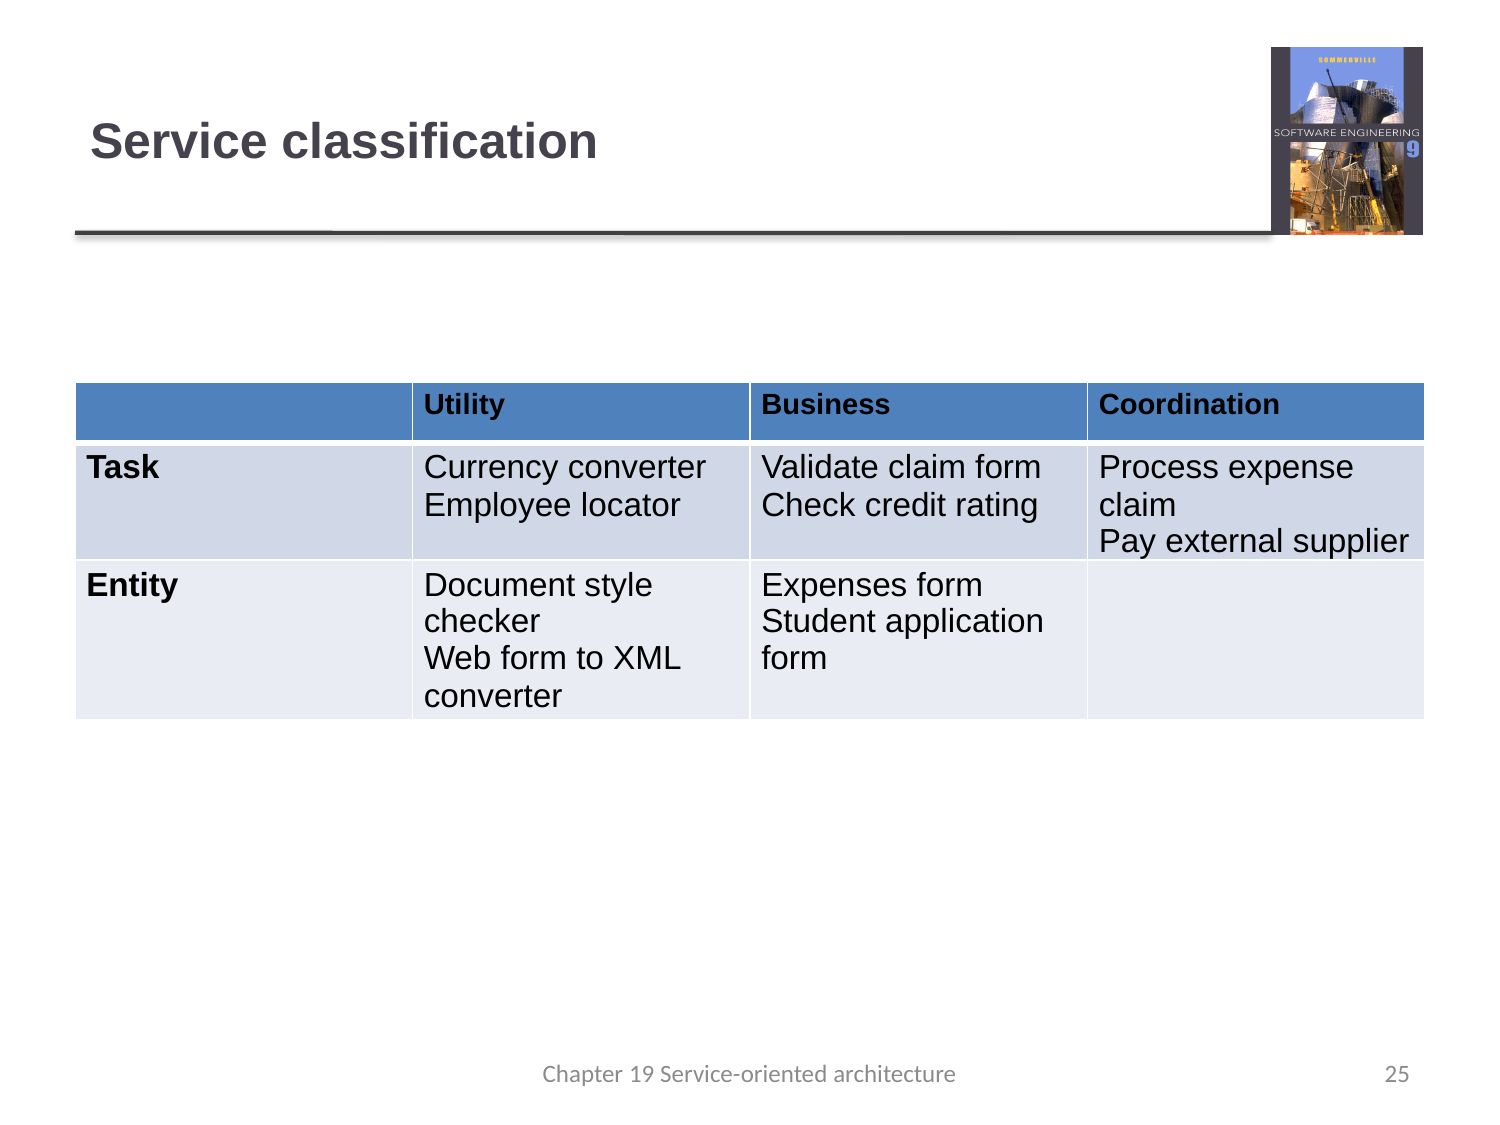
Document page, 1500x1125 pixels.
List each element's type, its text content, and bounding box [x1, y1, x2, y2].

table_header [76, 383, 412, 440]
table_cell Task [76, 446, 412, 559]
table_cell [1088, 561, 1424, 719]
table_header Coordination [1088, 383, 1424, 440]
table_cell Process expense claim Pay external supplier [1088, 446, 1424, 559]
table_header Business [751, 383, 1087, 440]
table_cell Document style checker Web form to XML converter [413, 561, 749, 719]
table_cell Currency converter Employee locator [413, 446, 749, 559]
table_cell Validate claim form Check credit rating [751, 446, 1087, 559]
picture [1272, 47, 1423, 235]
table_header Utility [413, 383, 749, 440]
title Service classification [74, 44, 1272, 233]
table_cell Entity [76, 561, 412, 719]
footer Chapter 19 Service-oriented architecture [512, 1042, 988, 1103]
table_cell Expenses form Student application form [751, 561, 1087, 719]
slide_number 25 [1074, 1042, 1425, 1103]
